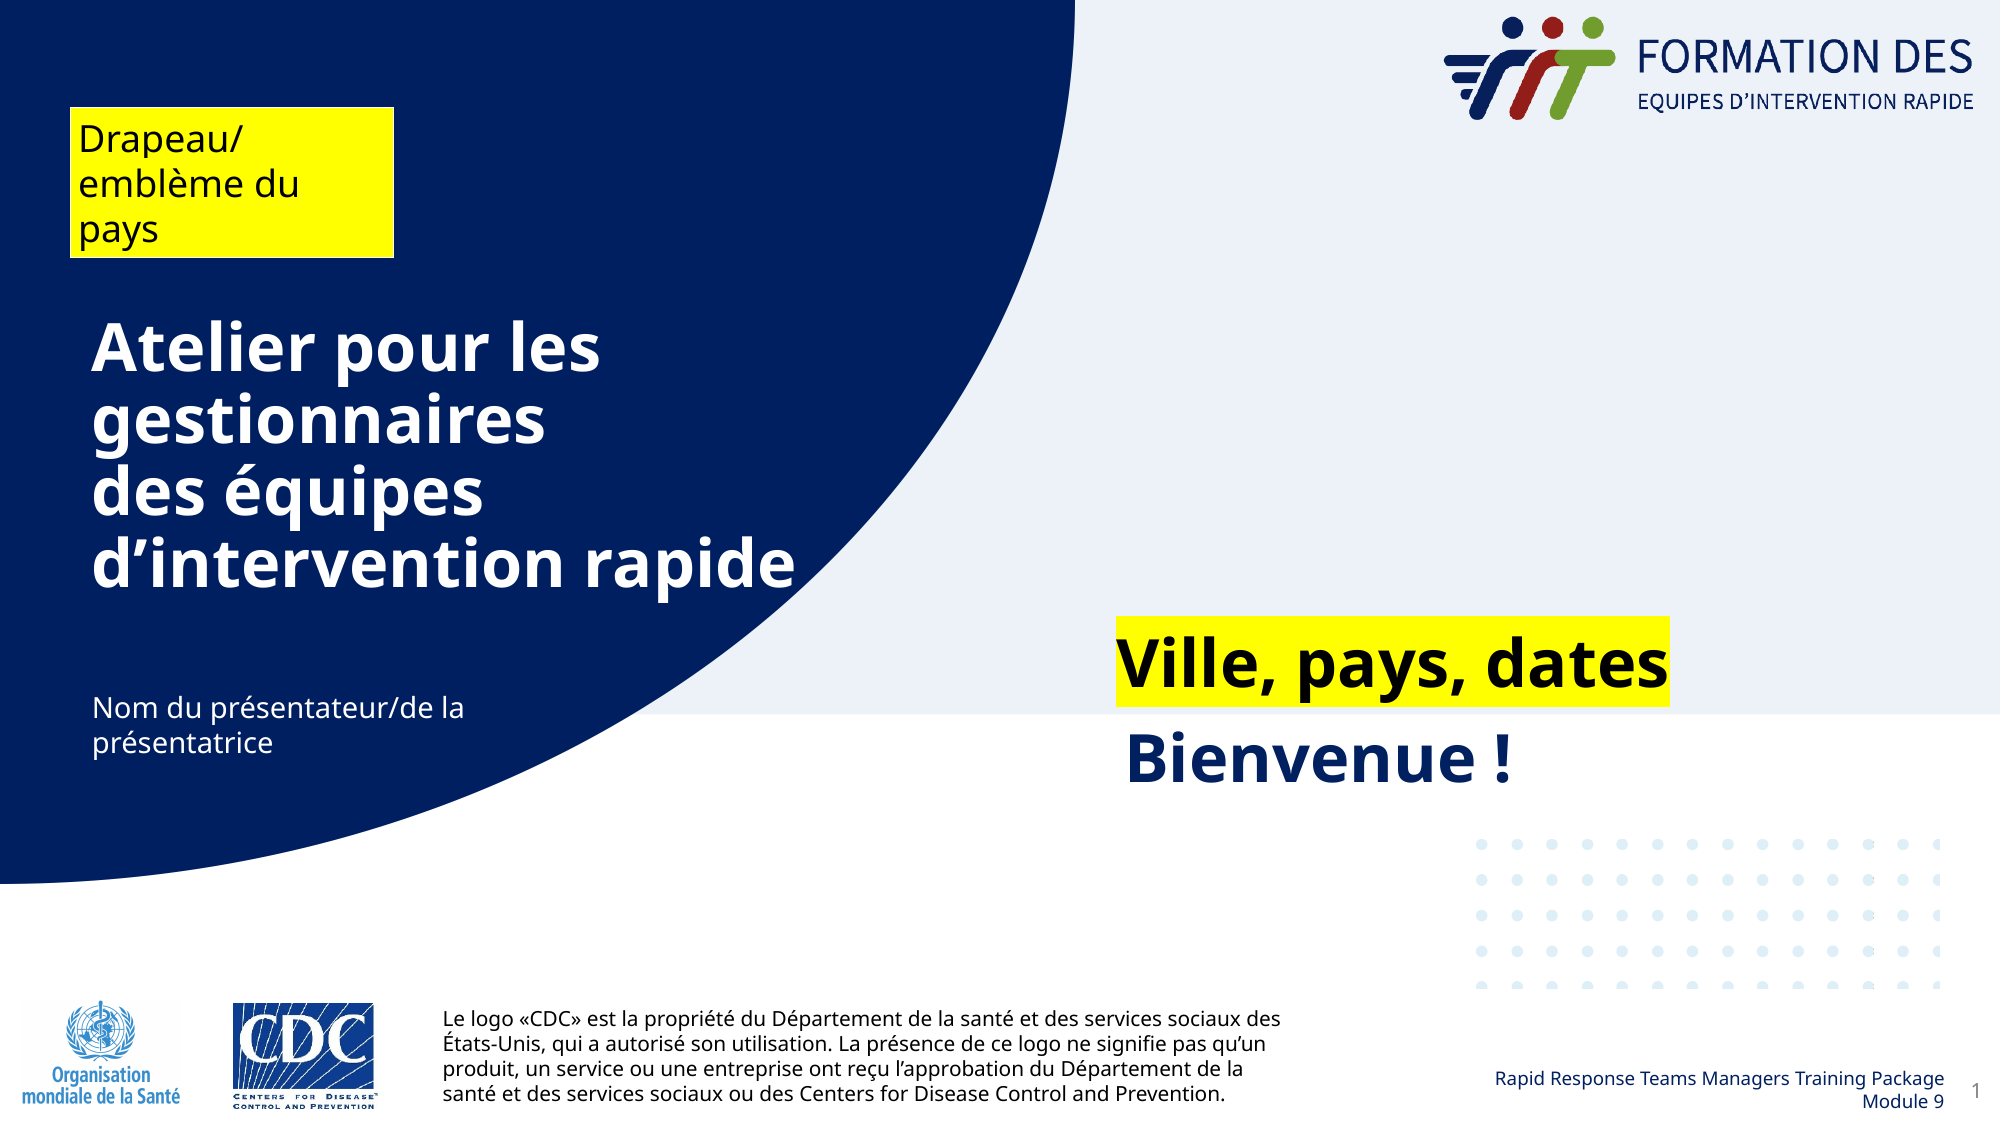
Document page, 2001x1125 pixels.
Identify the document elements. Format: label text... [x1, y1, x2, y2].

picture [233, 1003, 378, 1109]
picture [1476, 839, 1940, 989]
text_box Drapeau/emblème du pays [70, 107, 394, 258]
picture [1442, 16, 1975, 120]
text_box Ville, pays, dates [663, 613, 2000, 709]
title Atelier pour les gestionnaires des équipes d’intervention rapide [83, 259, 894, 657]
slide_number 1 [1953, 1070, 2000, 1124]
text_box Nom du présentateur/de la présentatrice [84, 682, 605, 768]
text_box Bienvenue ! [747, 708, 1890, 804]
picture [21, 999, 181, 1105]
picture [0, 0, 1075, 884]
